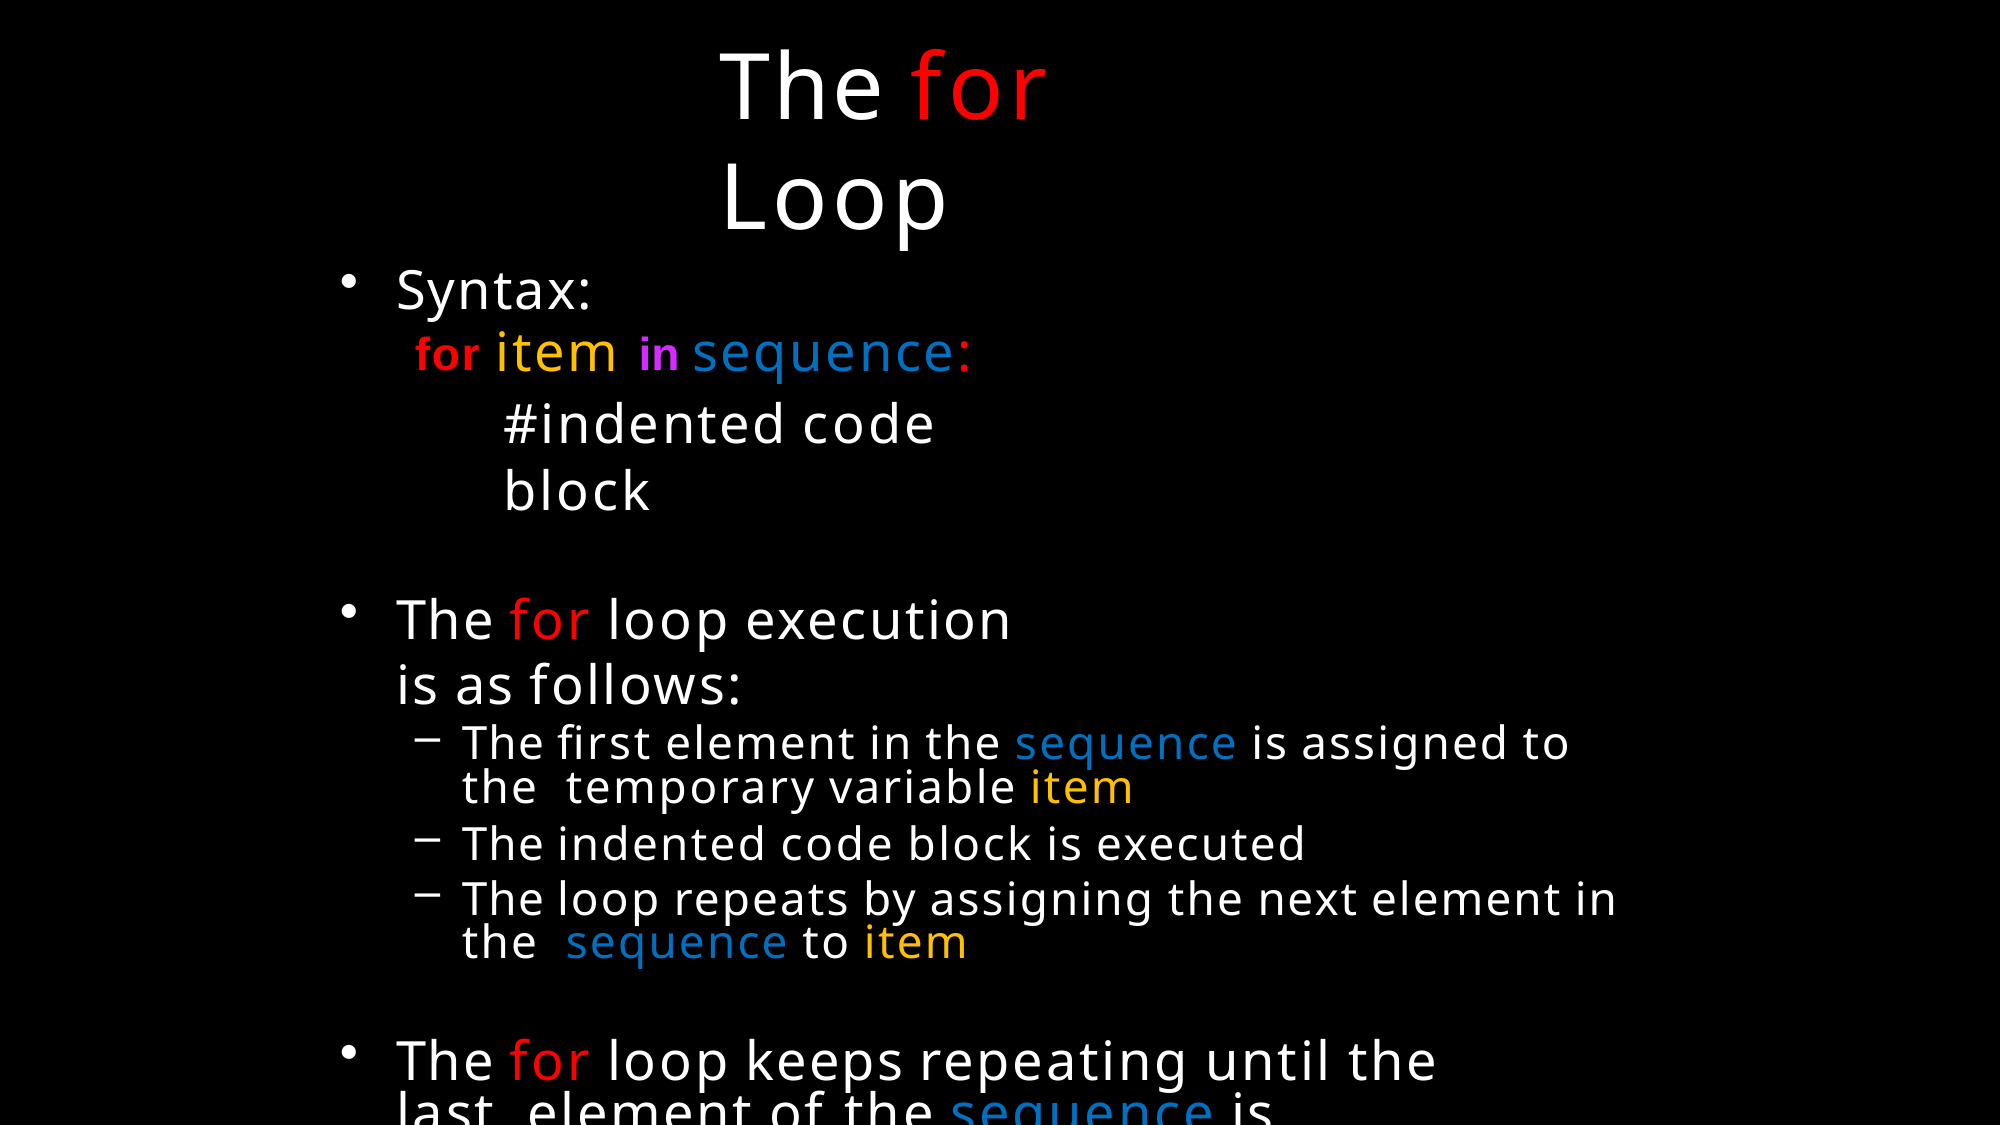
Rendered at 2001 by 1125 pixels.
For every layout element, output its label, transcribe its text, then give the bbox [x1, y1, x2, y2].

text_box Syntax: for item in sequence: #indented code block The for loop execution is as follows: The first element in the sequence is assigned to the temporary variable item The indented code block is executed The loop repeats by assigning the next element in the sequence to item The for loop keeps repeating until the last element of the sequence is reached [337, 253, 1638, 1125]
title The for Loop [717, 25, 1283, 248]
